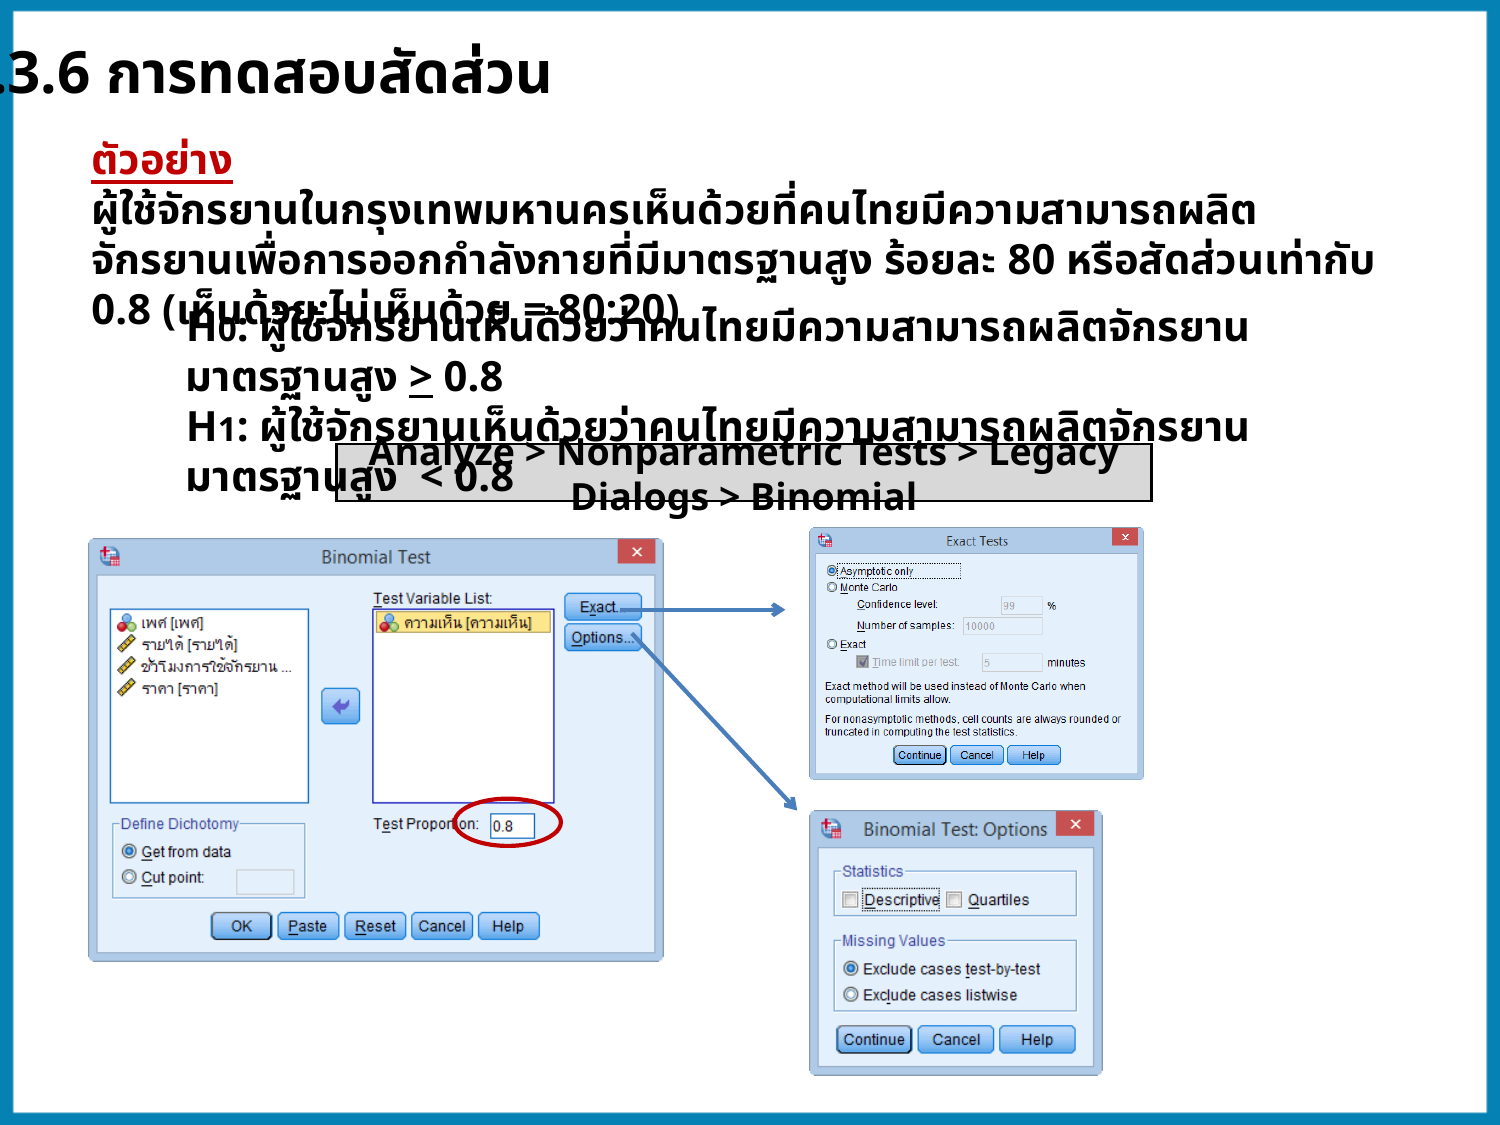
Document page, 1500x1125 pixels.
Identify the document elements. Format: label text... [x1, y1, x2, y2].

text_box H0: ผู้ใช้จักรยานเห็นด้วยว่าคนไทยมีความสามารถผลิตจักรยานมาตรฐานสูง > 0.8 H1: ผู้ใช้จักรยานเห็นด้วยว่าคนไทยมีความสามารถผลิตจักรยานมาตรฐานสูง < 0.8 [171, 292, 1317, 508]
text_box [631, 633, 798, 811]
text_box ตัวอย่าง ผู้ใช้จักรยานในกรุงเทพมหานครเห็นด้วยที่คนไทยมีความสามารถผลิตจักรยานเพื่อการออกกำลังกายที่มีมาตรฐานสูง ร้อยละ 80 หรือสัดส่วนเท่ากับ 0.8 (เห็นด้วย:ไม่เห็นด้วย = 80:20) [76, 125, 1400, 341]
picture [13, 11, 1487, 1113]
text_box 11.3.6 การทดสอบสัดส่วน [0, 27, 569, 113]
